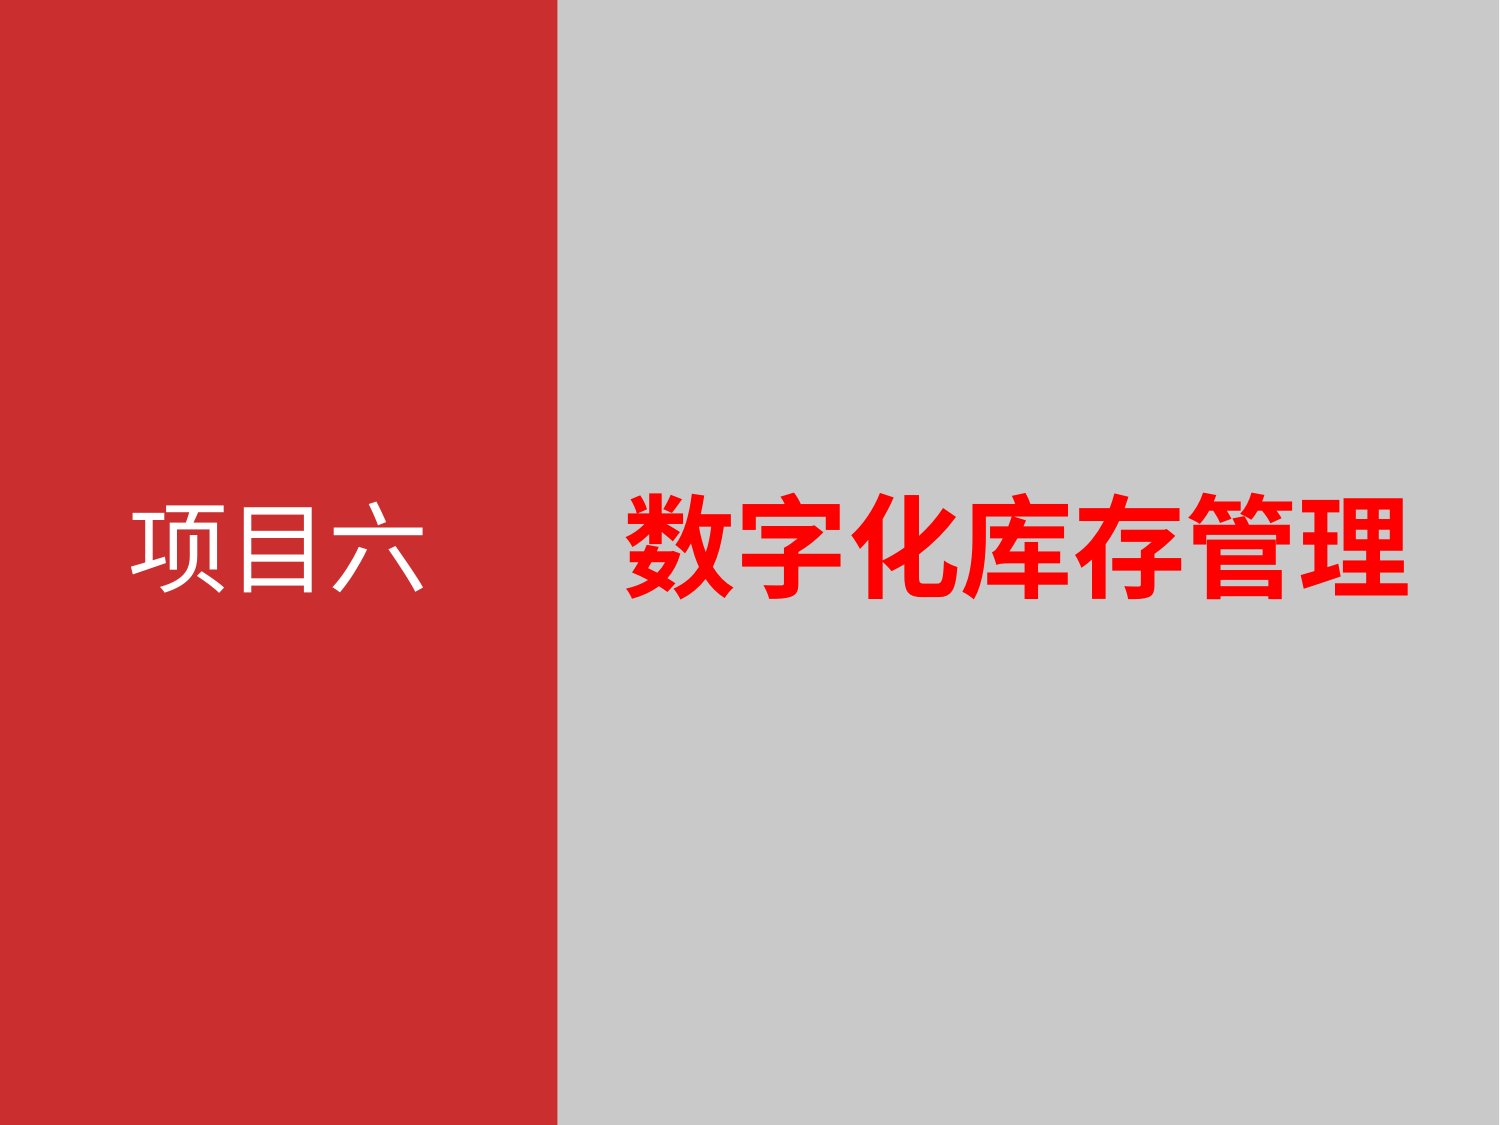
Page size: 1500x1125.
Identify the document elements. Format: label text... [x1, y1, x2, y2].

text_box [0, 0, 560, 1125]
text_box 数字化库存管理 [569, 444, 1465, 620]
text_box [560, 0, 1500, 1125]
text_box 项目六 [0, 418, 558, 613]
